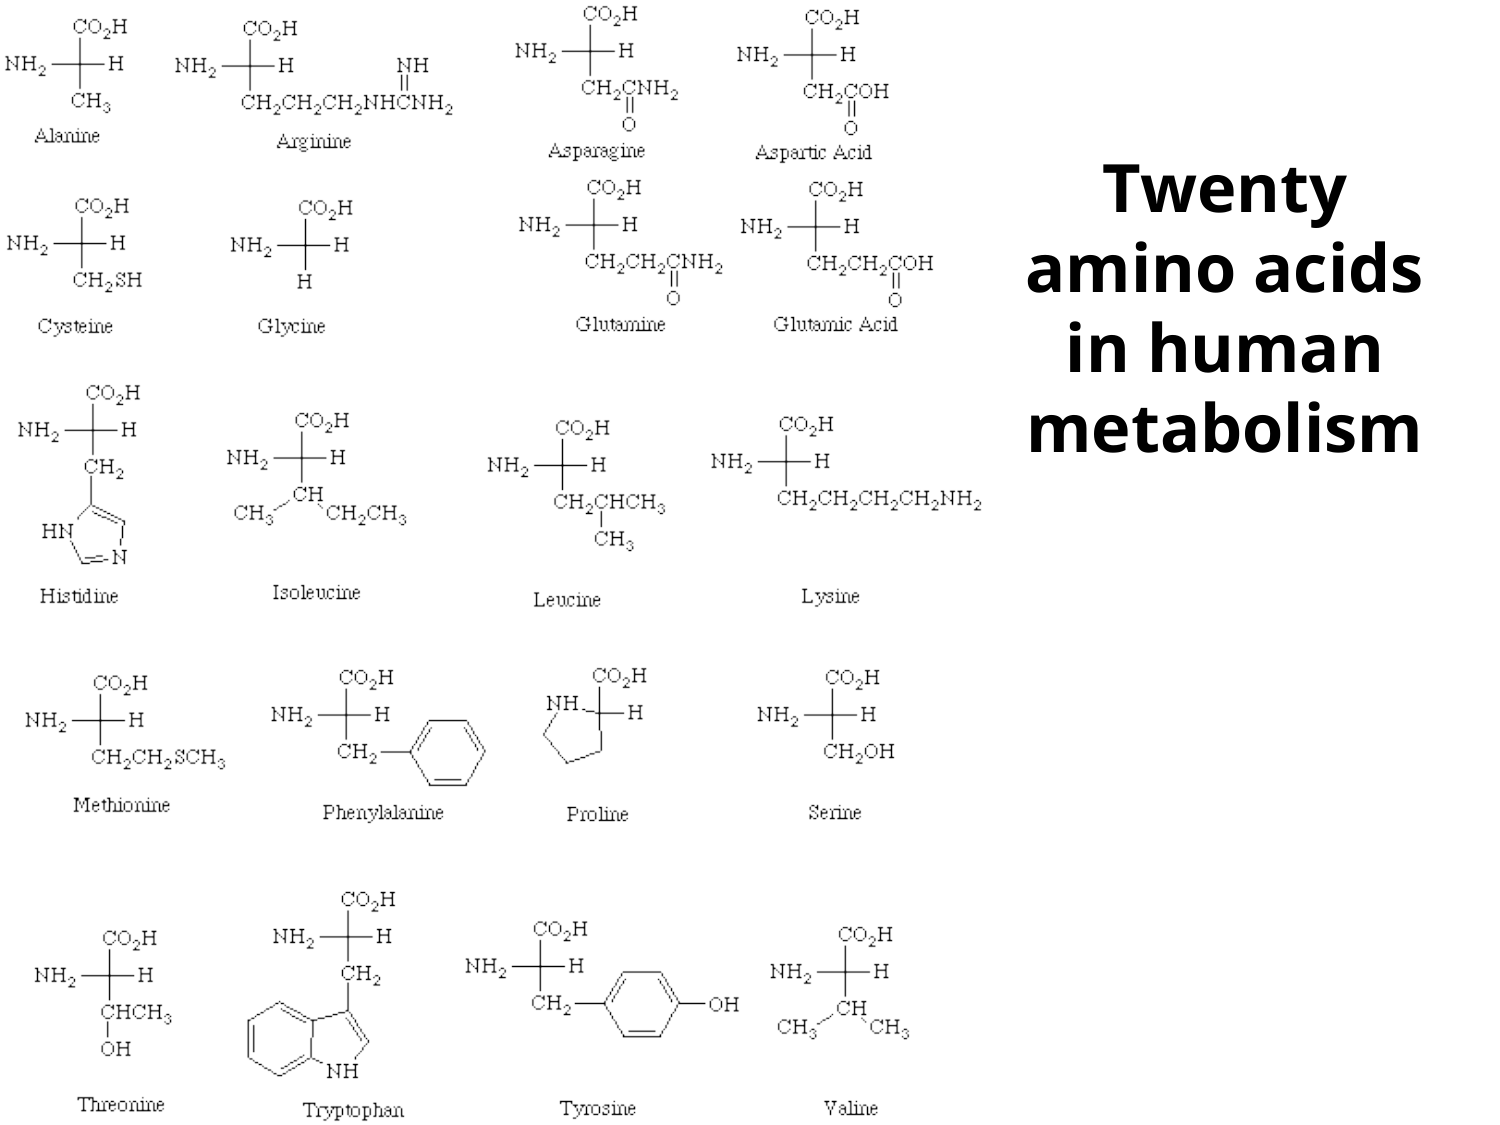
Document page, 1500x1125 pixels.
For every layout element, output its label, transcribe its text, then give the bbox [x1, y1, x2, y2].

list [0, 0, 989, 1125]
title Twenty amino acids in human metabolism [993, 112, 1463, 501]
